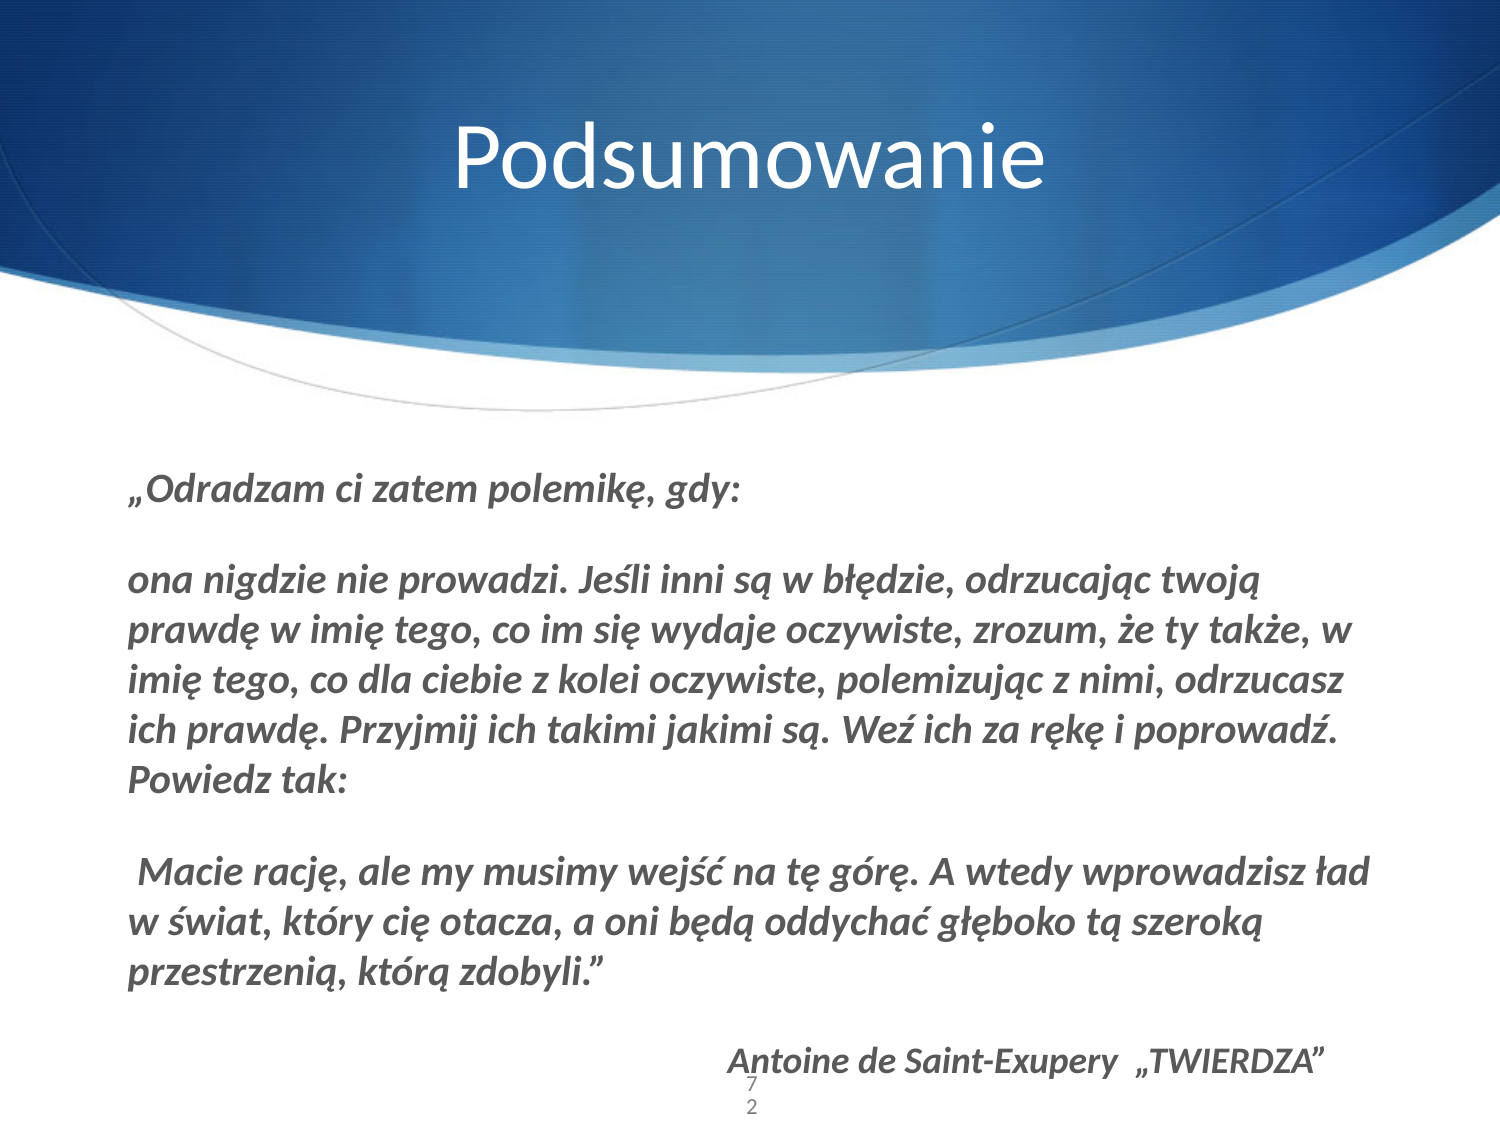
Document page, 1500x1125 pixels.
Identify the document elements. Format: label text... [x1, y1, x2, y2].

picture [0, 0, 1500, 1125]
list „Odradzam ci zatem polemikę, gdy: ona nigdzie nie prowadzi. Jeśli inni są w błędzie, odrzucając twoją prawdę w imię tego, co im się wydaje oczywiste, zrozum, że ty także, w imię tego, co dla ciebie z kolei oczywiste, polemizując z nimi, odrzucasz ich prawdę. Przyjmij ich takimi jakimi są. Weź ich za rękę i poprowadź. Powiedz tak: Macie rację, ale my musimy wejść na tę górę. A wtedy wprowadzisz ład w świat, który cię otacza, a oni będą oddychać głęboko tą szeroką przestrzenią, którą zdobyli.” Antoine de Saint-Exupery „TWIERDZA” [121, 454, 1379, 991]
title Podsumowanie [75, 0, 1425, 301]
slide_number 72 [730, 1062, 769, 1103]
